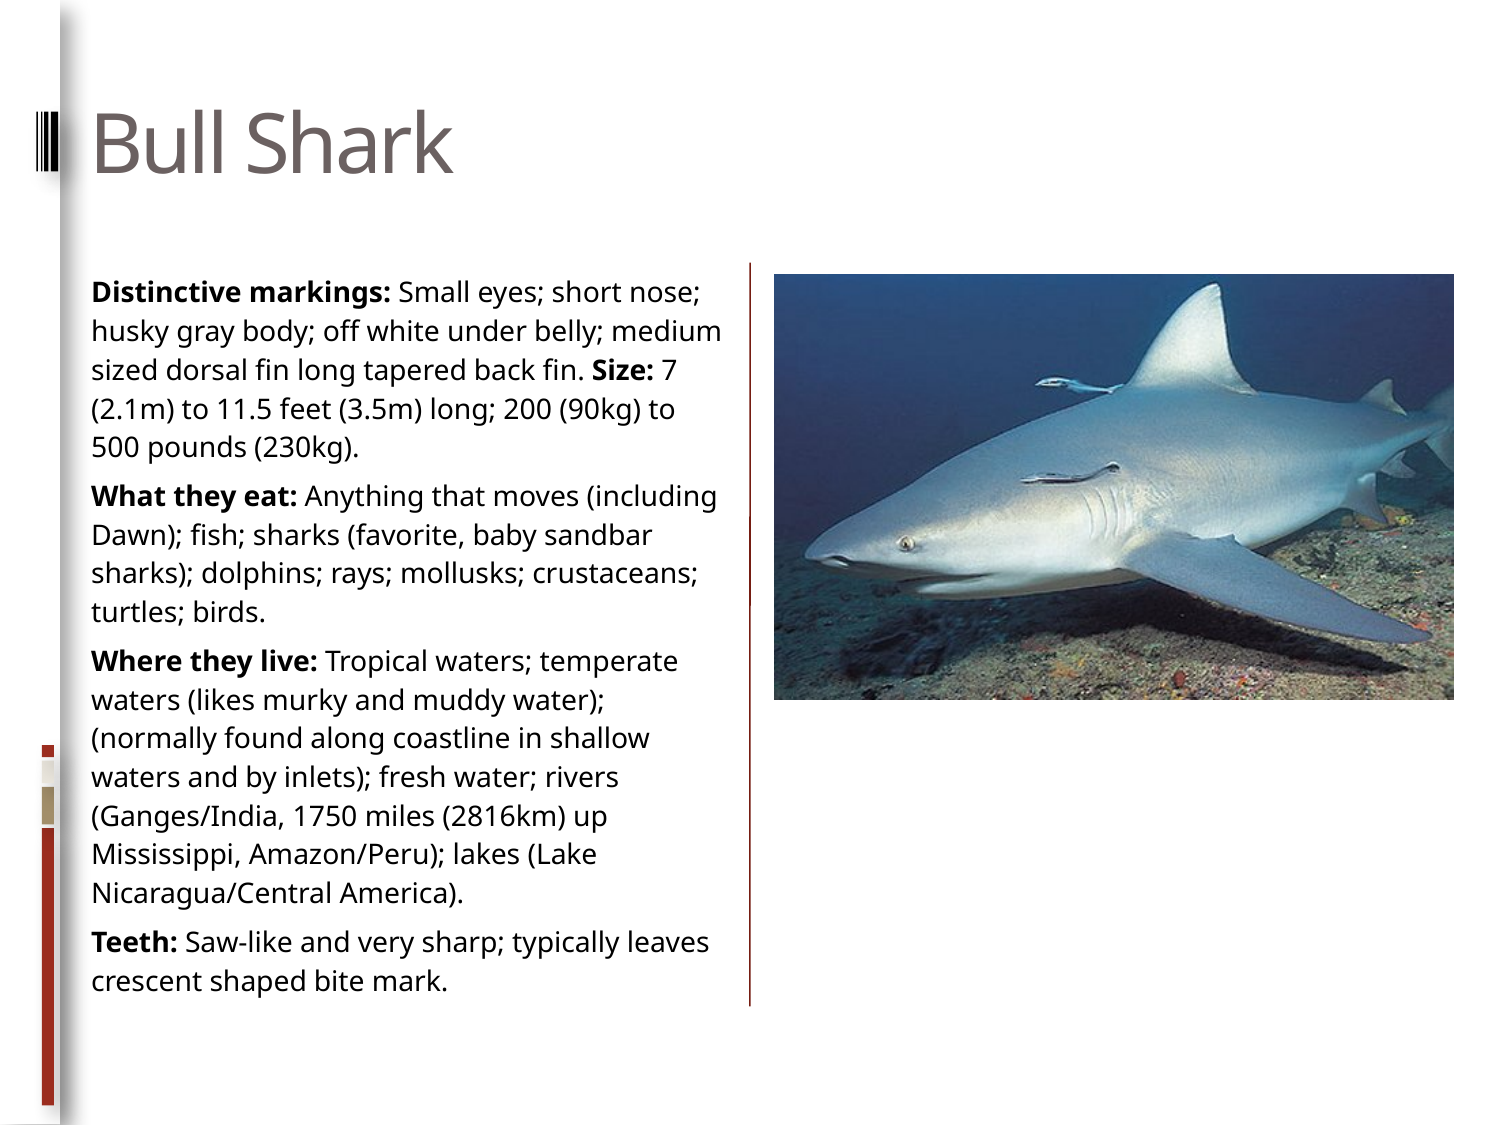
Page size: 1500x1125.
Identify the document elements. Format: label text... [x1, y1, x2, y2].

title Bull Shark [75, 34, 1425, 247]
list Distinctive markings: Small eyes; short nose; husky gray body; off white under belly; medium sized dorsal fin long tapered back fin. Size: 7 (2.1m) to 11.5 feet (3.5m) long; 200 (90kg) to 500 pounds (230kg). What they eat: Anything that moves (including Dawn); fish; sharks (favorite, baby sandbar sharks); dolphins; rays; mollusks; crustaceans; turtles; birds. Where they live: Tropical waters; temperate waters (likes murky and muddy water); (normally found along coastline in shallow waters and by inlets); fresh water; rivers (Ganges/India, 1750 miles (2816km) up Mississippi, Amazon/Peru); lakes (Lake Nicaragua/Central America). Teeth: Saw-like and very sharp; typically leaves crescent shaped bite mark. [76, 262, 739, 1005]
picture [774, 274, 1455, 701]
